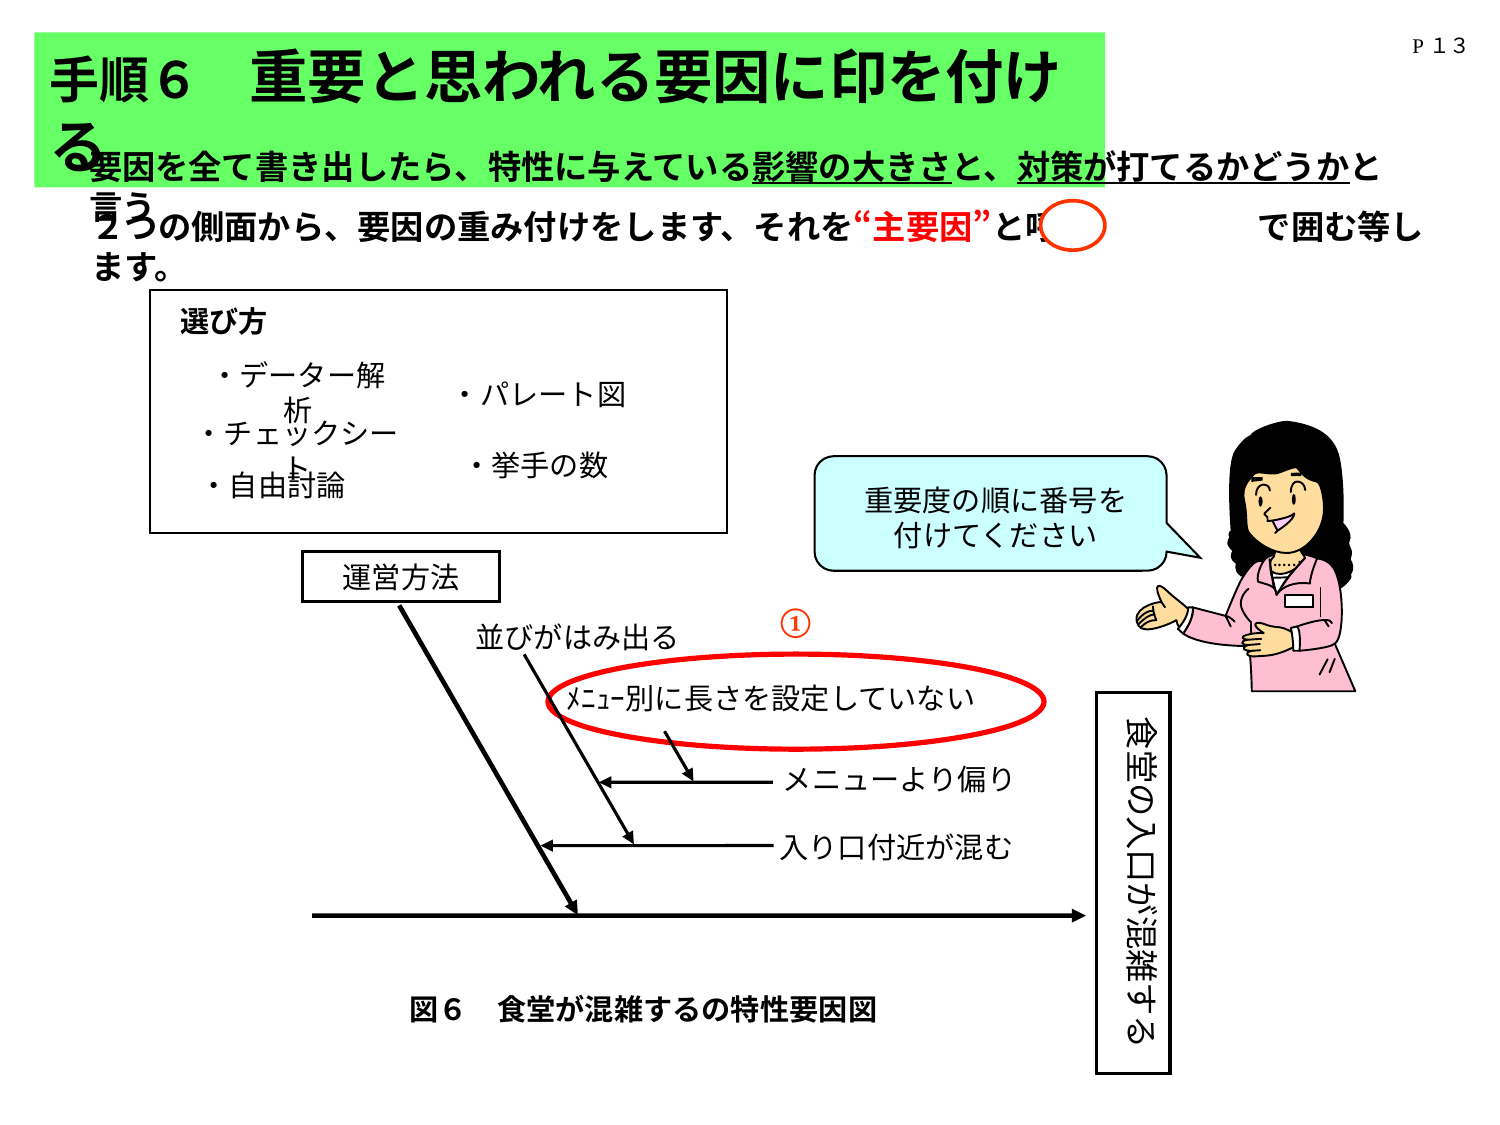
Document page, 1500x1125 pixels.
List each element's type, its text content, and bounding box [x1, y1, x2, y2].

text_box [301, 551, 1171, 1074]
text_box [74, 138, 1443, 750]
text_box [149, 289, 728, 534]
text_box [727, 419, 1357, 693]
text_box 手順６ 重要と思われる要因に印を付ける [34, 32, 1106, 188]
text_box P１３ [1397, 25, 1486, 66]
